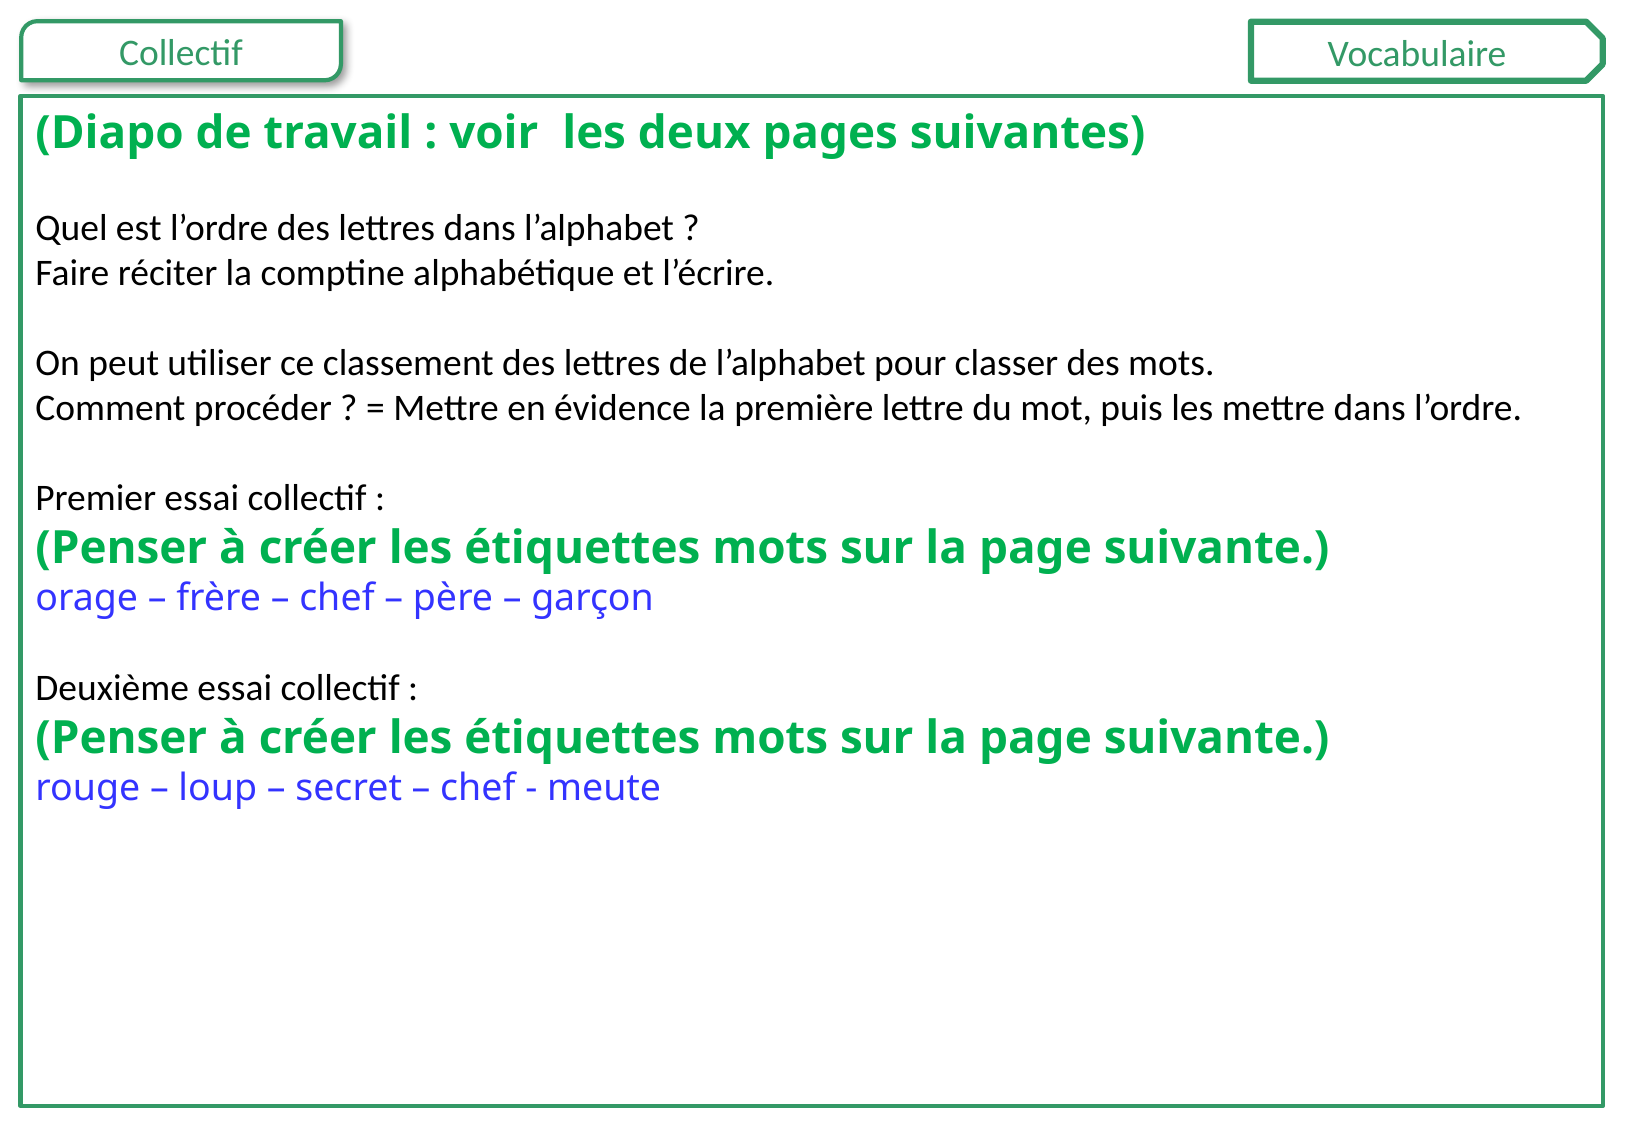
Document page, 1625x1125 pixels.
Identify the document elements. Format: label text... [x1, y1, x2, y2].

list (Diapo de travail : voir les deux pages suivantes) Quel est l’ordre des lettres dans l’alphabet ? Faire réciter la comptine alphabétique et l’écrire. On peut utiliser ce classement des lettres de l’alphabet pour classer des mots. Comment procéder ? = Mettre en évidence la première lettre du mot, puis les mettre dans l’ordre. Premier essai collectif : (Penser à créer les étiquettes mots sur la page suivante.) orage – frère – chef – père – garçon Deuxième essai collectif : (Penser à créer les étiquettes mots sur la page suivante.) rouge – loup – secret – chef - meute [18, 94, 1605, 1108]
list Vocabulaire [1250, 21, 1584, 81]
